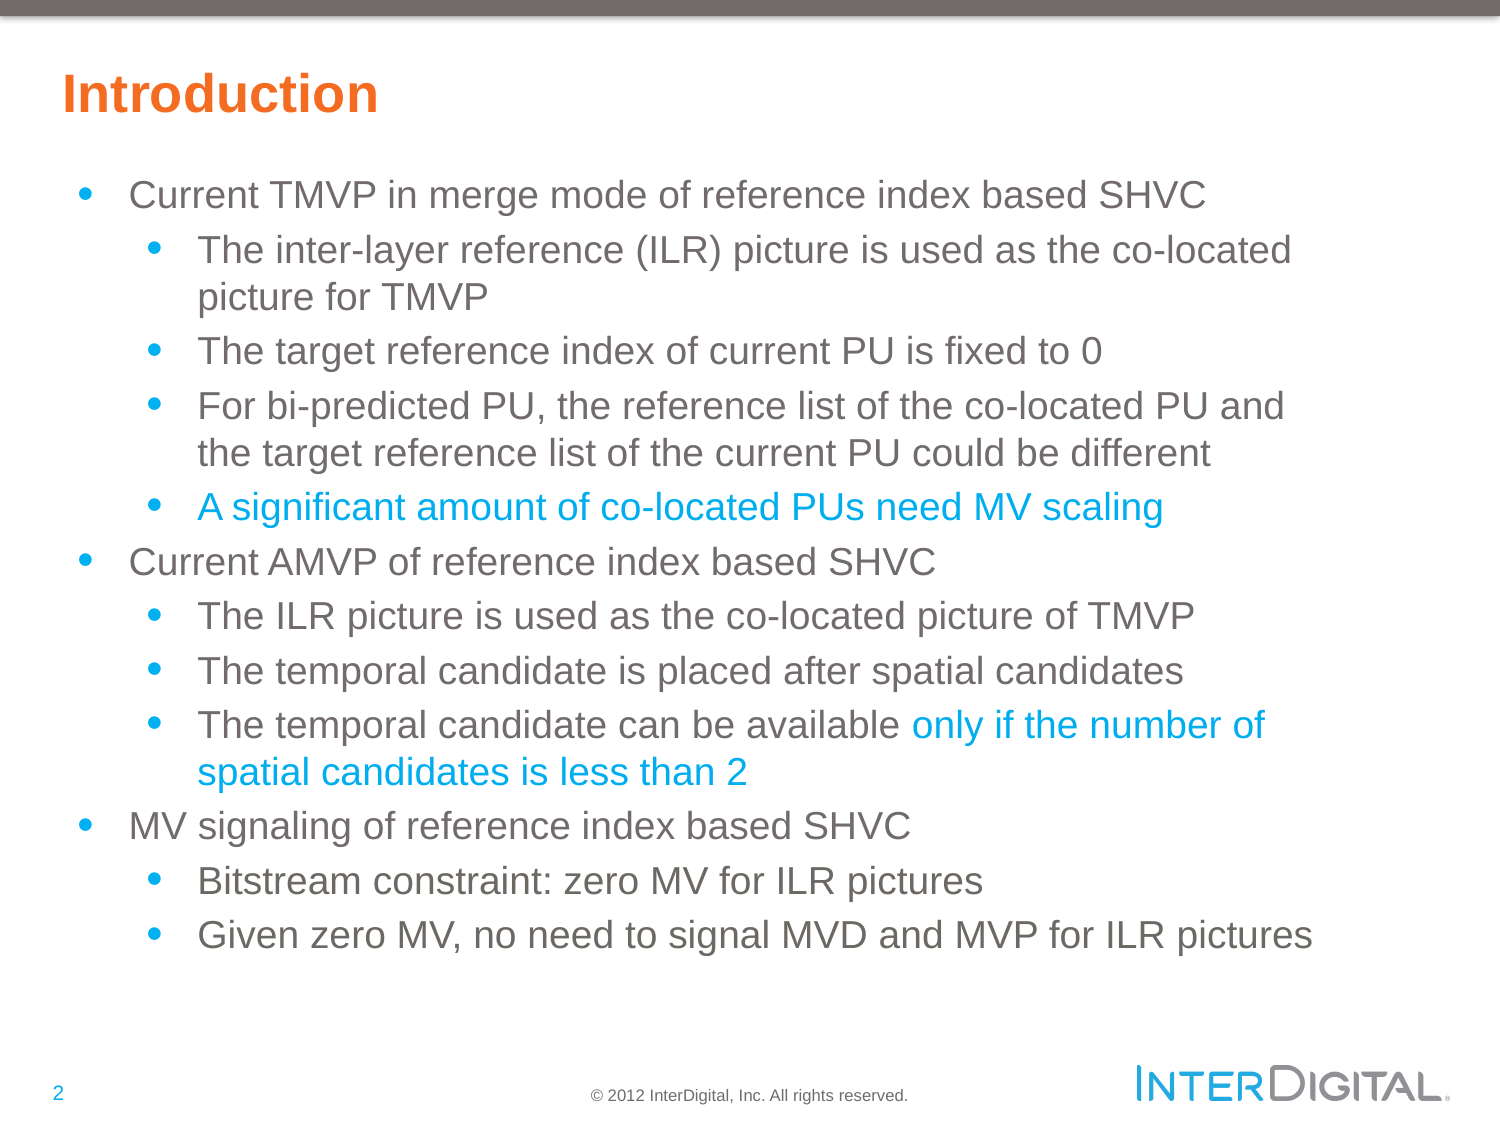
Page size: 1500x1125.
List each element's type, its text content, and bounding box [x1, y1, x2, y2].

text_box Current TMVP in merge mode of reference index based SHVC The inter-layer reference (ILR) picture is used as the co-located picture for TMVP The target reference index of current PU is fixed to 0 For bi-predicted PU, the reference list of the co-located PU and the target reference list of the current PU could be different A significant amount of co-located PUs need MV scaling Current AMVP of reference index based SHVC The ILR picture is used as the co-located picture of TMVP The temporal candidate is placed after spatial candidates The temporal candidate can be available only if the number of spatial candidates is less than 2 MV signaling of reference index based SHVC Bitstream constraint: zero MV for ILR pictures Given zero MV, no need to signal MVD and MVP for ILR pictures [62, 162, 1338, 1013]
picture [1137, 1065, 1450, 1101]
title Introduction [48, 45, 1438, 138]
